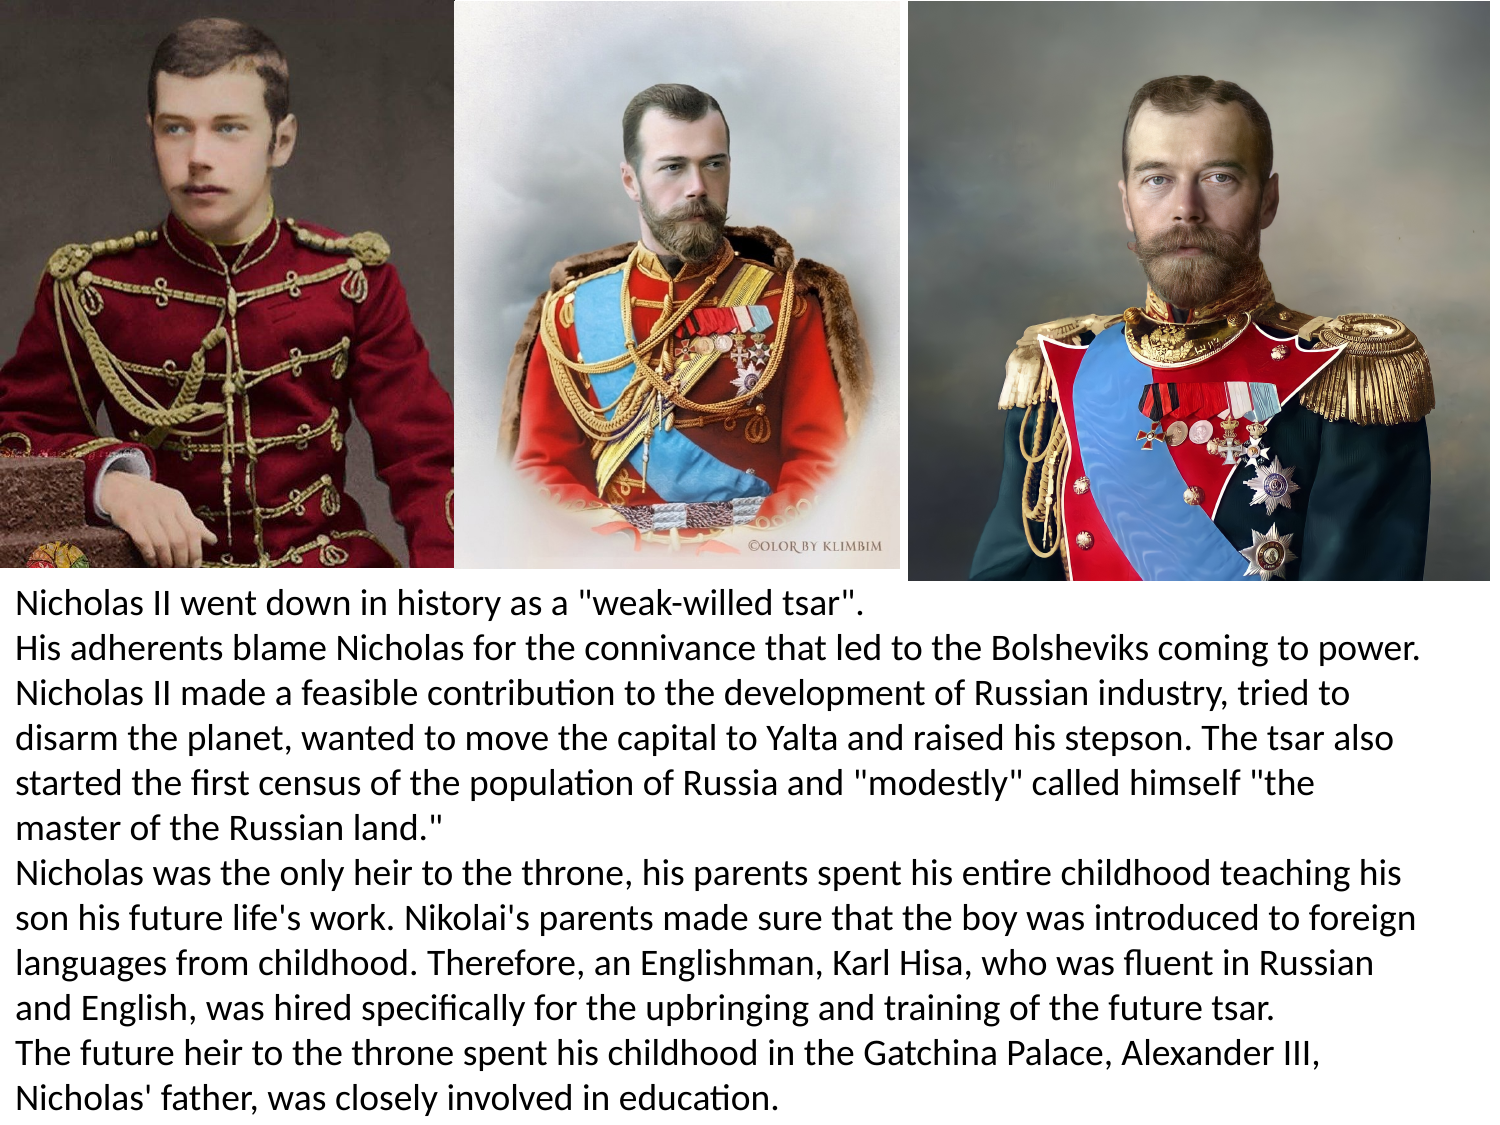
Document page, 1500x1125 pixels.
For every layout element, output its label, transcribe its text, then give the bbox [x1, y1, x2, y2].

picture [0, 0, 900, 569]
text_box Nicholas II went down in history as a "weak-willed tsar". His adherents blame Nicholas for the connivance that led to the Bolsheviks coming to power. Nicholas II made a feasible contribution to the development of Russian industry, tried to disarm the planet, wanted to move the capital to Yalta and raised his stepson. The tsar also started the first census of the population of Russia and "modestly" called himself "the master of the Russian land." Nicholas was the only heir to the throne, his parents spent his entire childhood teaching his son his future life's work. Nikolai's parents made sure that the boy was introduced to foreign languages from childhood. Therefore, an Englishman, Karl Hisa, who was fluent in Russian and English, was hired specifically for the upbringing and training of the future tsar. The future heir to the throne spent his childhood in the Gatchina Palace, Alexander III, Nicholas' father, was closely involved in education. [0, 570, 1447, 1125]
picture [908, 1, 1490, 581]
